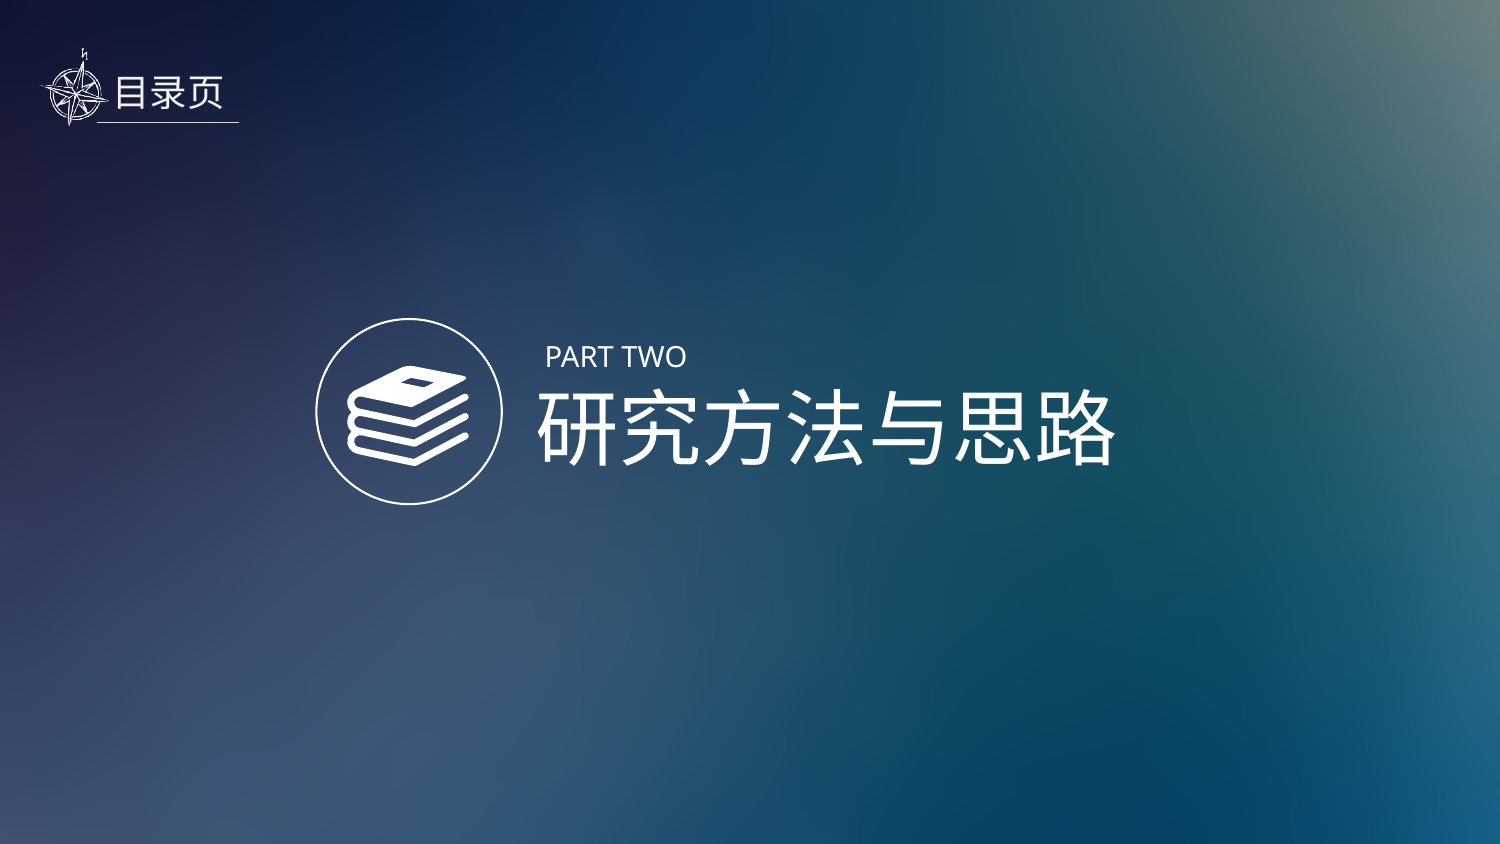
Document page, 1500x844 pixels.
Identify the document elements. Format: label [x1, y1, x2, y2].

text_box [502, 331, 1184, 486]
text_box [316, 318, 502, 505]
picture [0, 0, 1500, 844]
text_box [38, 48, 263, 127]
